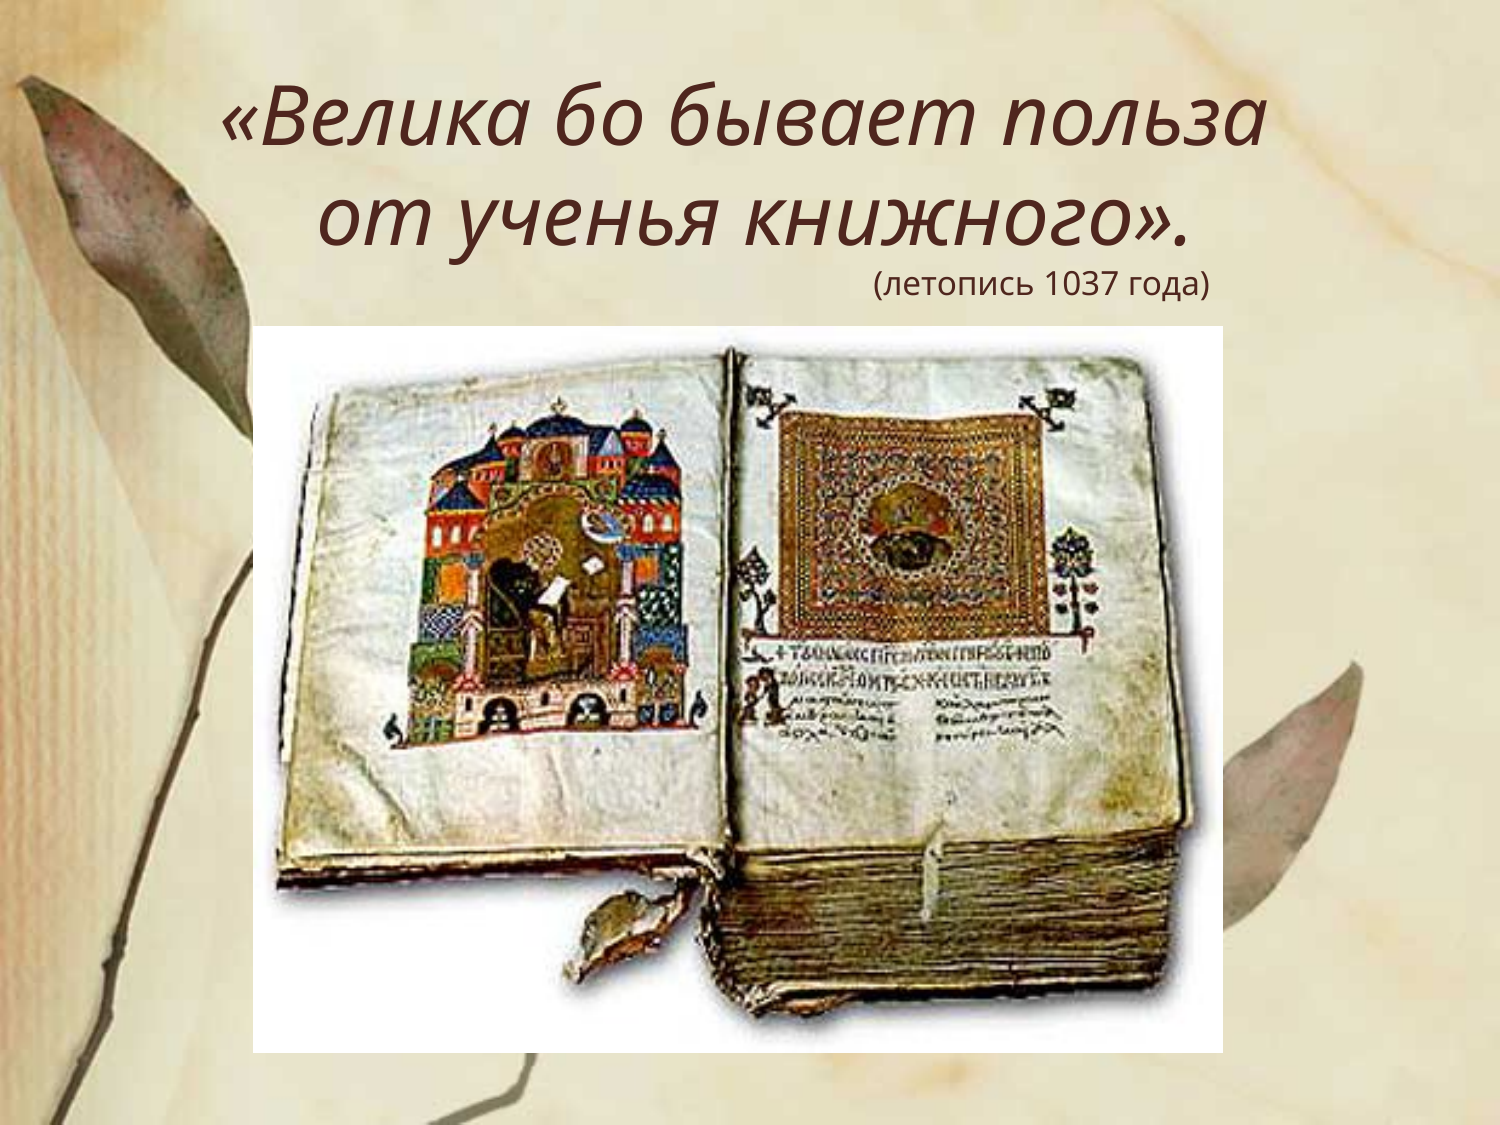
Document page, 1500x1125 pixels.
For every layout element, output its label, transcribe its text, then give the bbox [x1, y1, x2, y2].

text_box «Велика бо бывает польза от ученья книжного». (летопись 1037 года) [88, 54, 1424, 310]
picture [0, 0, 1500, 1125]
